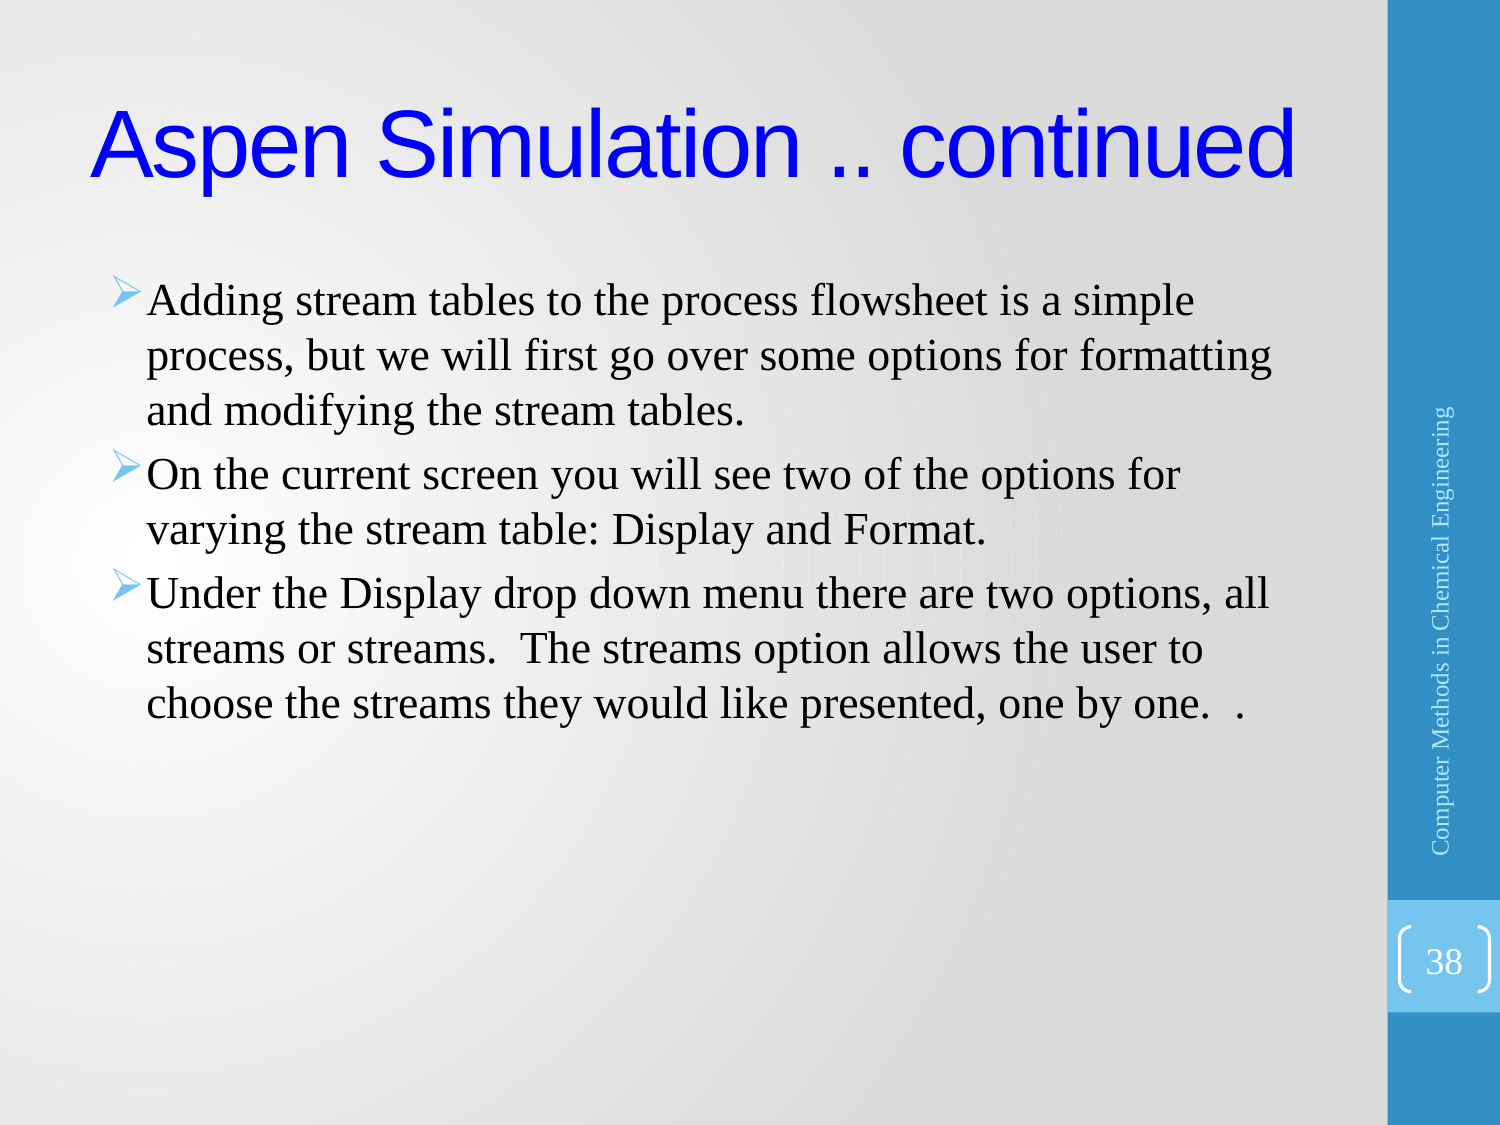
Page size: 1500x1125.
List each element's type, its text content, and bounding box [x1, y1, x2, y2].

footer Computer Methods in Chemical Engineering [1408, 391, 1469, 889]
title Aspen Simulation .. continued [75, 45, 1325, 233]
slide_number 38 [1397, 925, 1492, 994]
list Adding stream tables to the process flowsheet is a simple process, but we will first go over some options for formatting and modifying the stream tables. On the current screen you will see two of the options for varying the stream table: Display and Format. Under the Display drop down menu there are two options, all streams or streams. The streams option allows the user to choose the streams they would like presented, one by one. . [75, 262, 1325, 1050]
